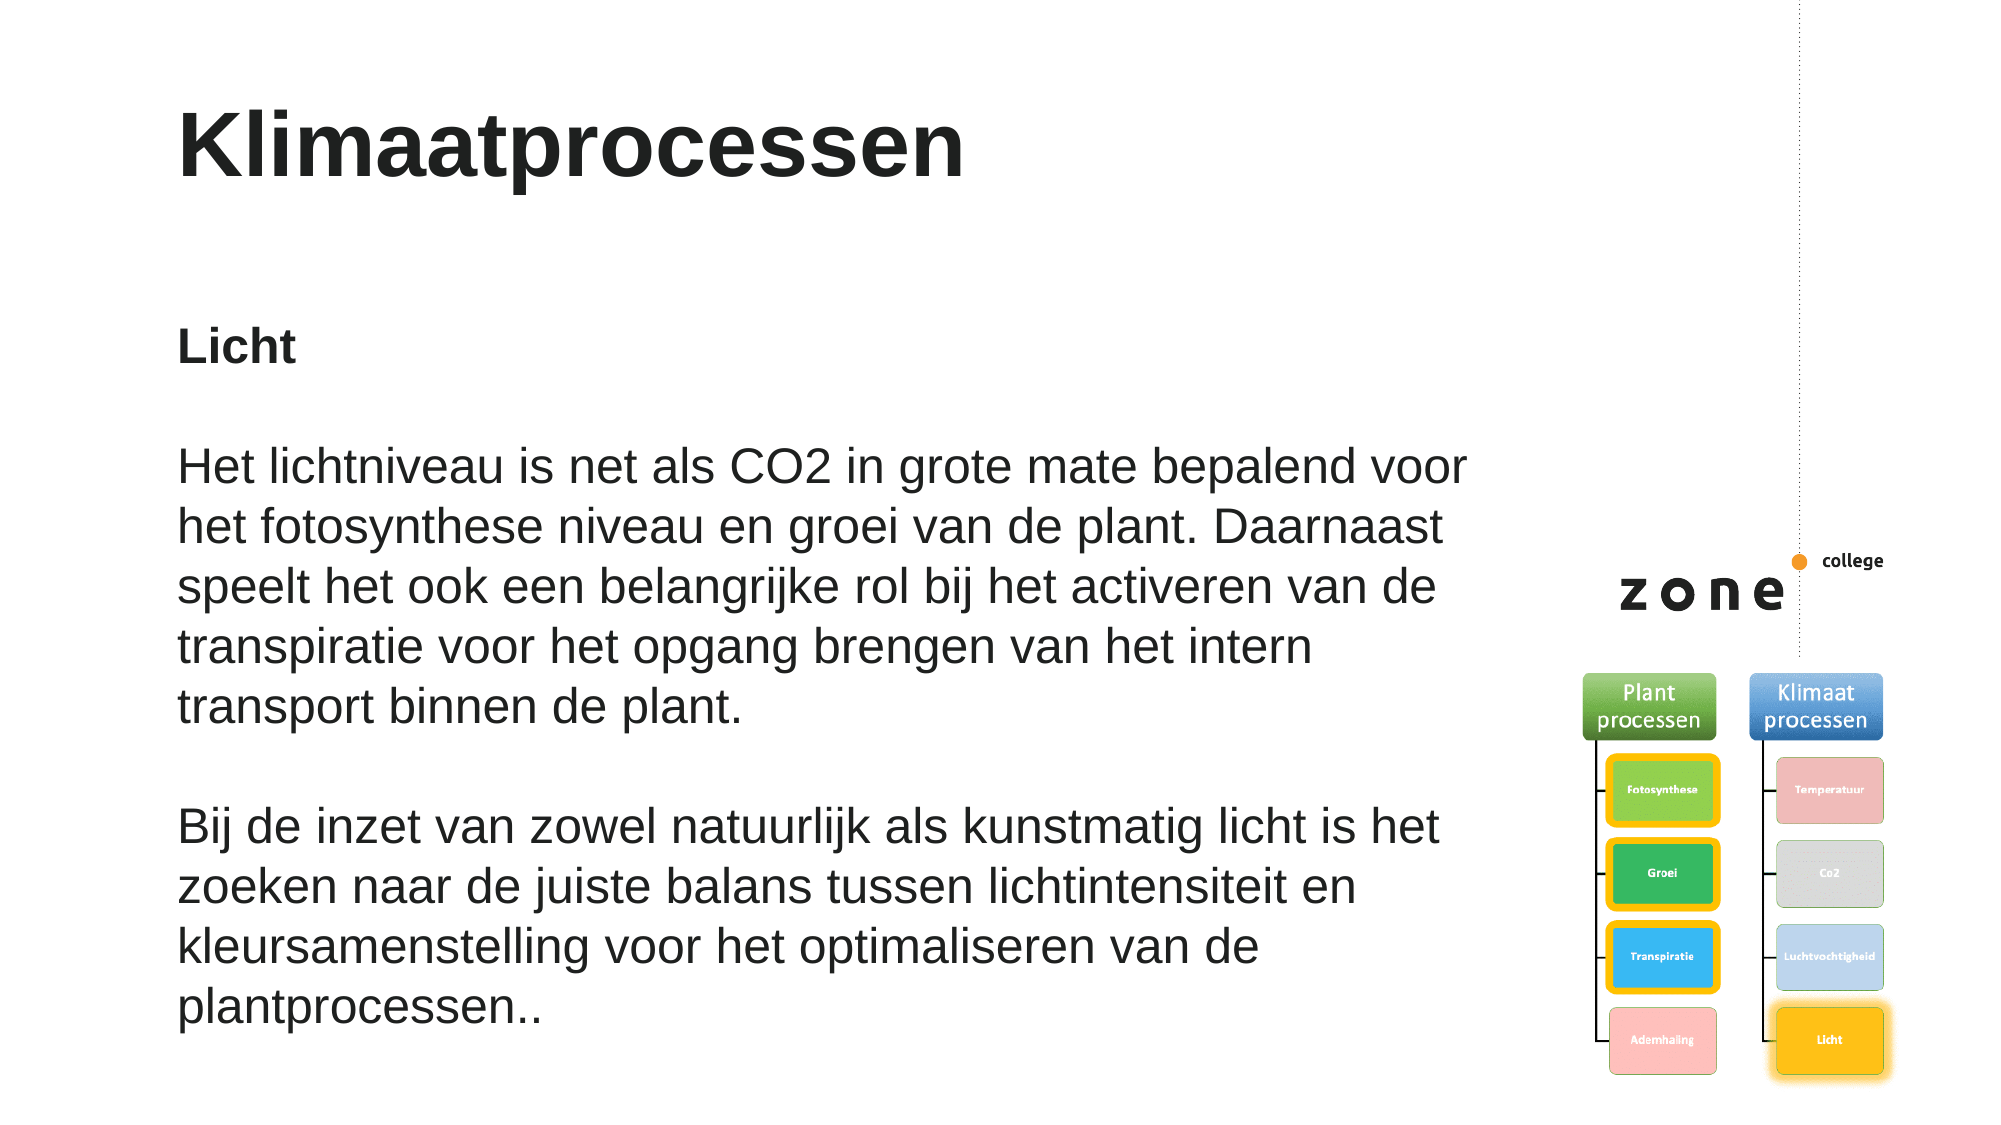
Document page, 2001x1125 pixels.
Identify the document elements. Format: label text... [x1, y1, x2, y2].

list Licht Het lichtniveau is net als CO2 in grote mate bepalend voor het fotosynthese niveau en groei van de plant. Daarnaast speelt het ook een belangrijke rol bij het activeren van de transpiratie voor het opgang brengen van het intern transport binnen de plant. Bij de inzet van zowel natuurlijk als kunstmatig licht is het zoeken naar de juiste balans tussen lichtintensiteit en kleursamenstelling voor het optimaliseren van de plantprocessen.. [177, 313, 1471, 1091]
title Klimaatprocessen [177, 97, 1471, 261]
picture [1555, 0, 2001, 1125]
